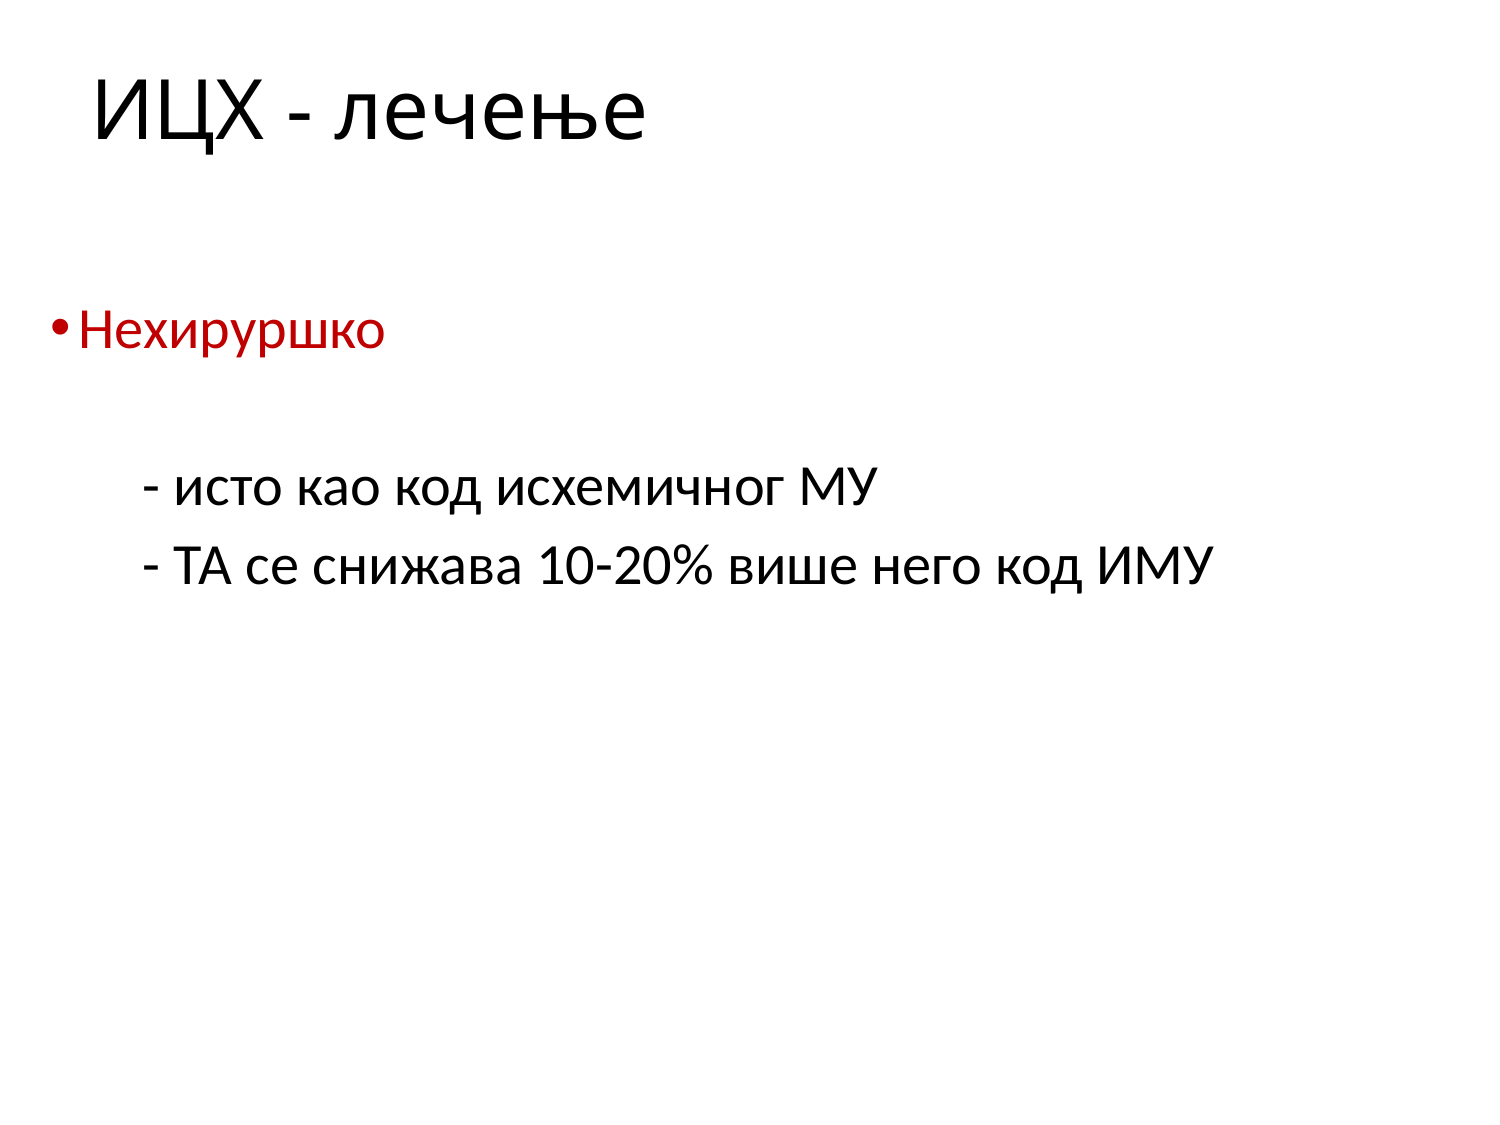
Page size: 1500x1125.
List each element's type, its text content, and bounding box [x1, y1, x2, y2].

list Нехируршко - исто као код исхемичног МУ - ТА се снижава 10-20% више него код ИМУ [35, 290, 1500, 1125]
title ИЦХ - лечење [75, 40, 1451, 185]
